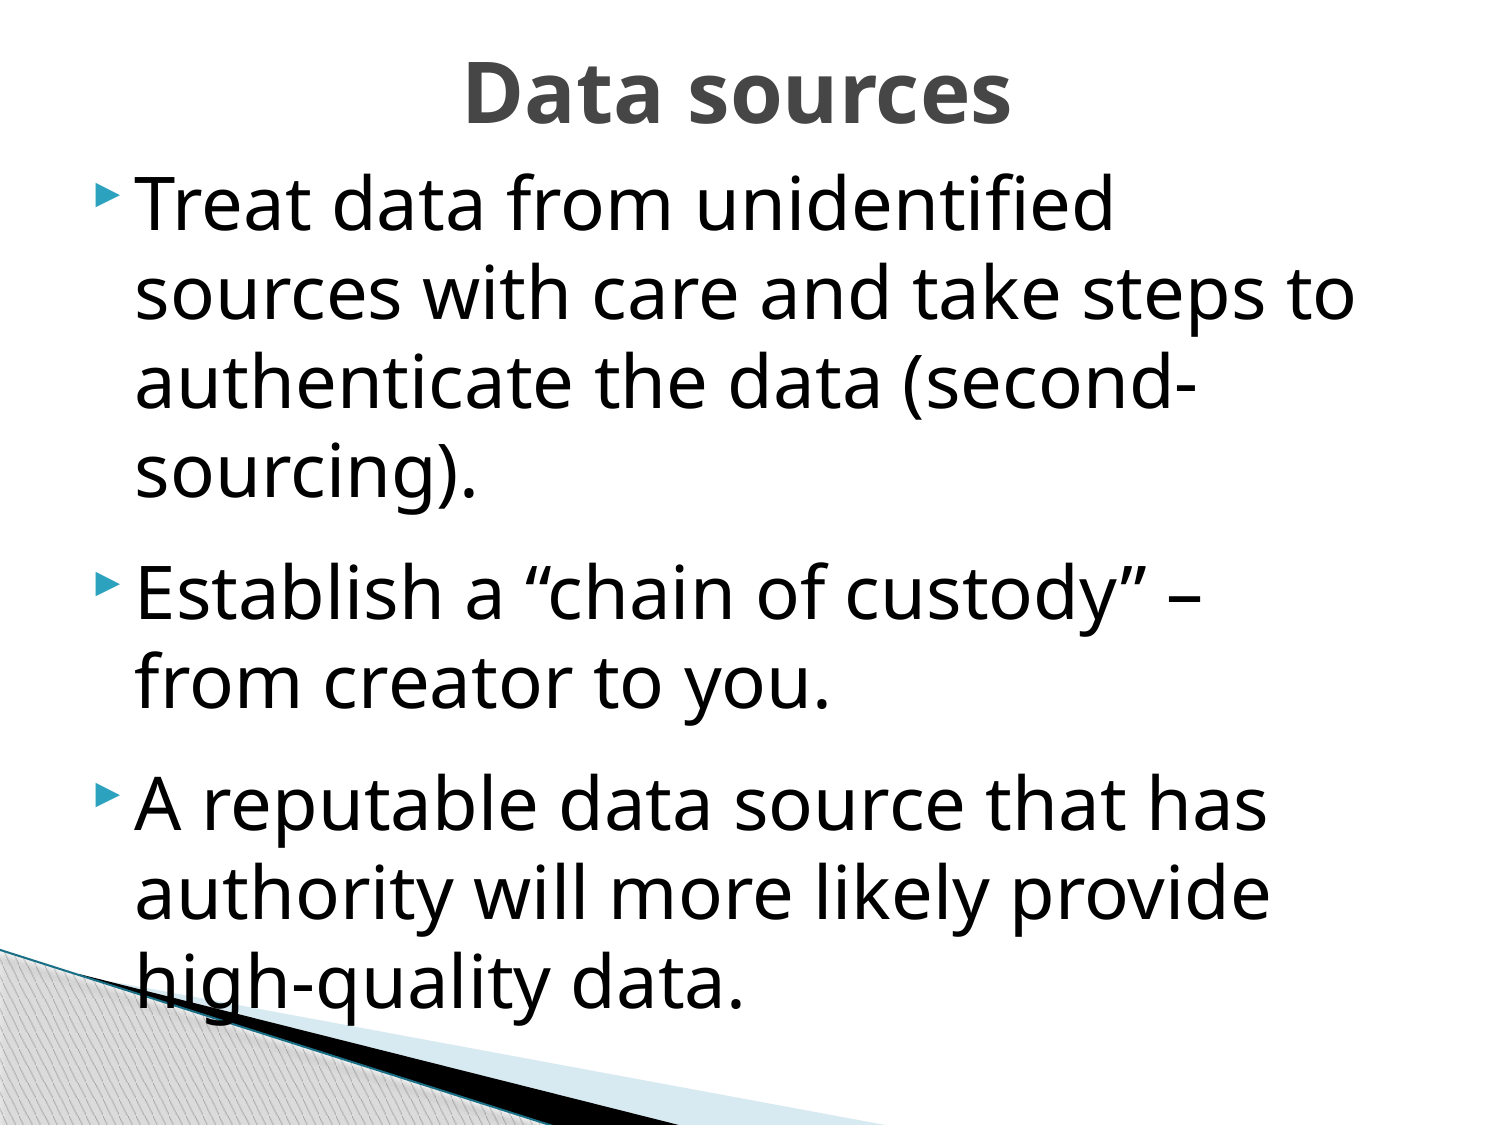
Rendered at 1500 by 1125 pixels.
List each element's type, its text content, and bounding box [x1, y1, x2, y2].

list Treat data from unidentified sources with care and take steps to authenticate the data (second-sourcing). Establish a “chain of custody” – from creator to you. A reputable data source that has authority will more likely provide high-quality data. [76, 149, 1400, 1035]
title Data sources [100, 0, 1376, 183]
